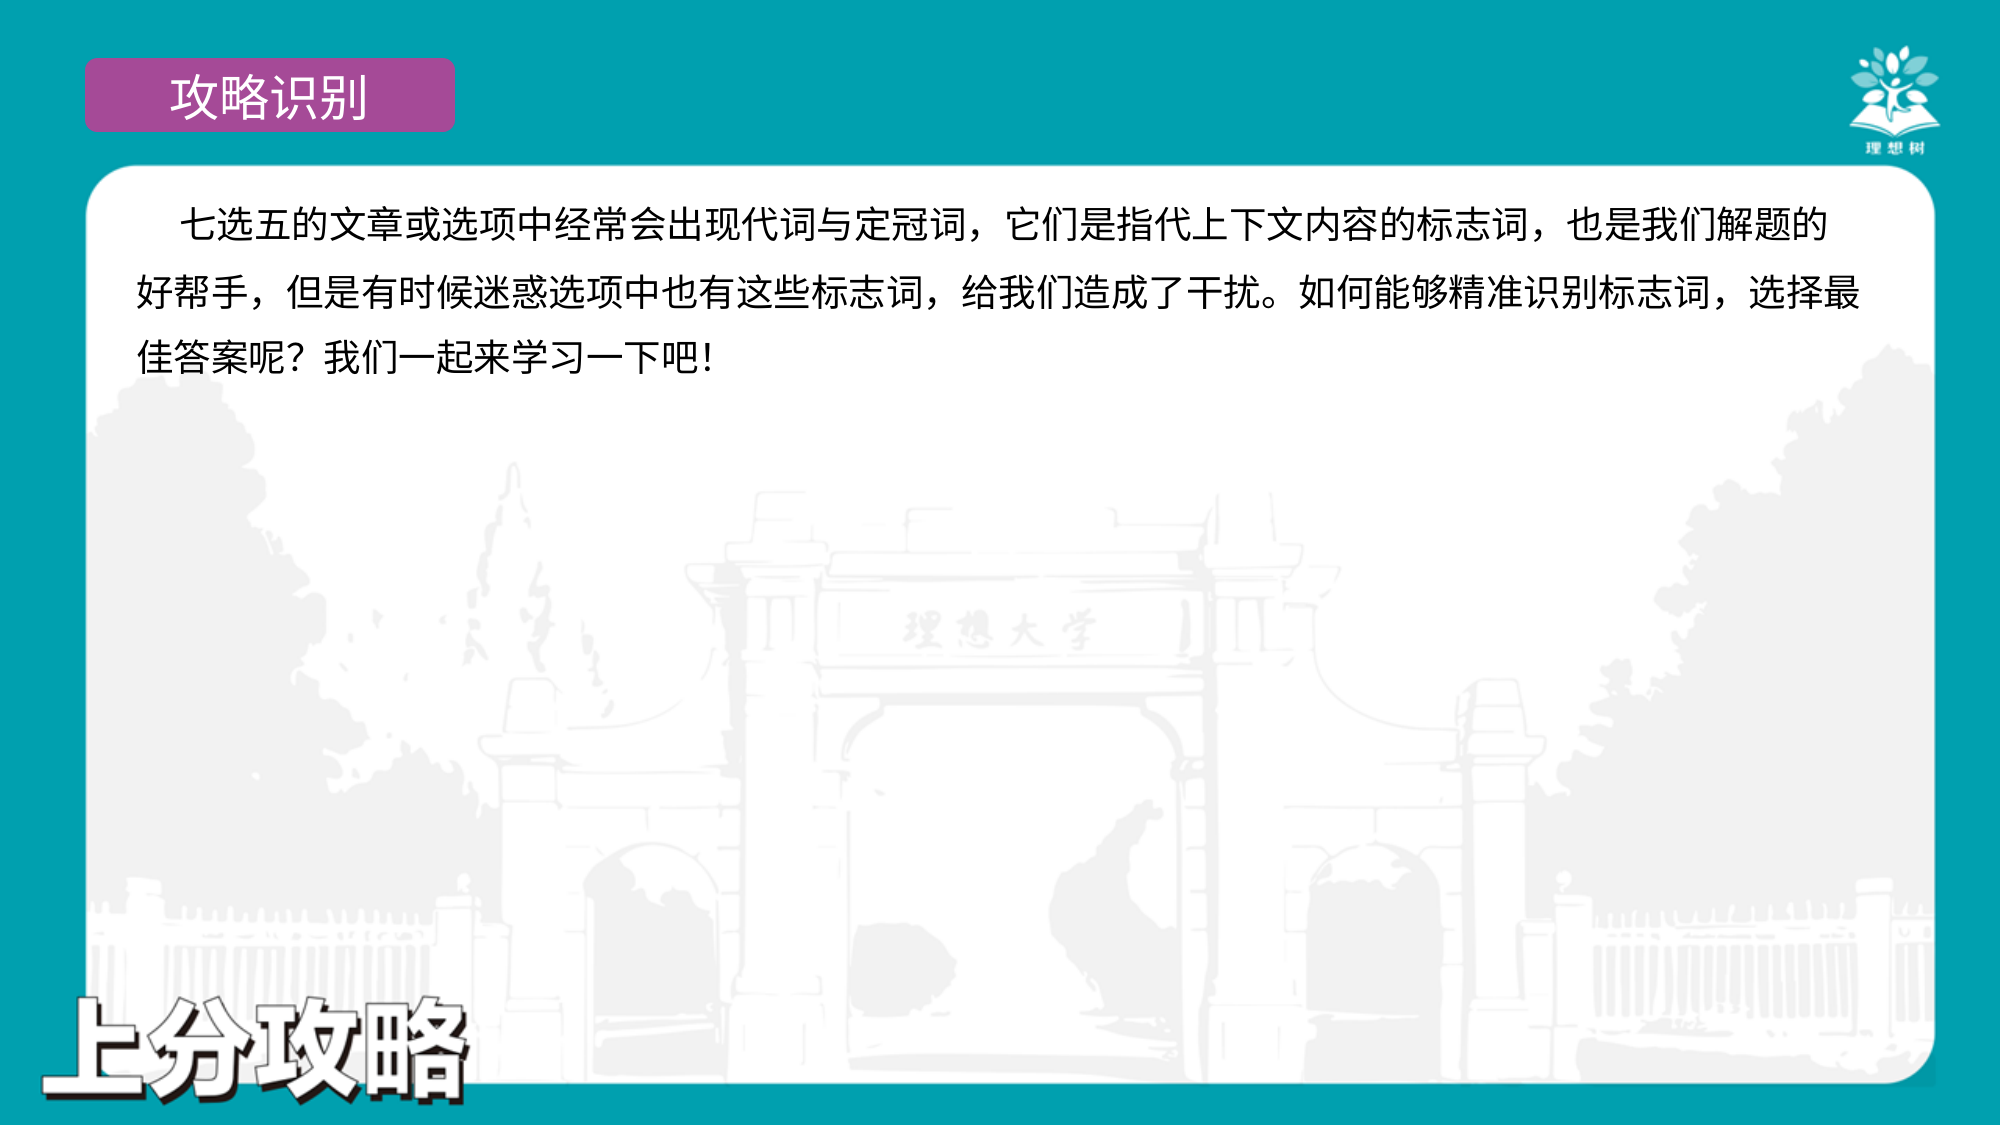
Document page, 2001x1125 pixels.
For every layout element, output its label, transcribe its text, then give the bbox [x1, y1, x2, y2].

picture [0, 0, 2000, 1125]
text_box 七选五的文章或选项中经常会出现代词与定冠词，它们是指代上下文内容的标志词，也是我们解题的 好帮手，但是有时候迷惑选项中也有这些标志词，给我们造成了干扰。如何能够精准识别标志词，选择最 佳答案呢？我们一起来学习一下吧！ [136, 176, 1865, 373]
